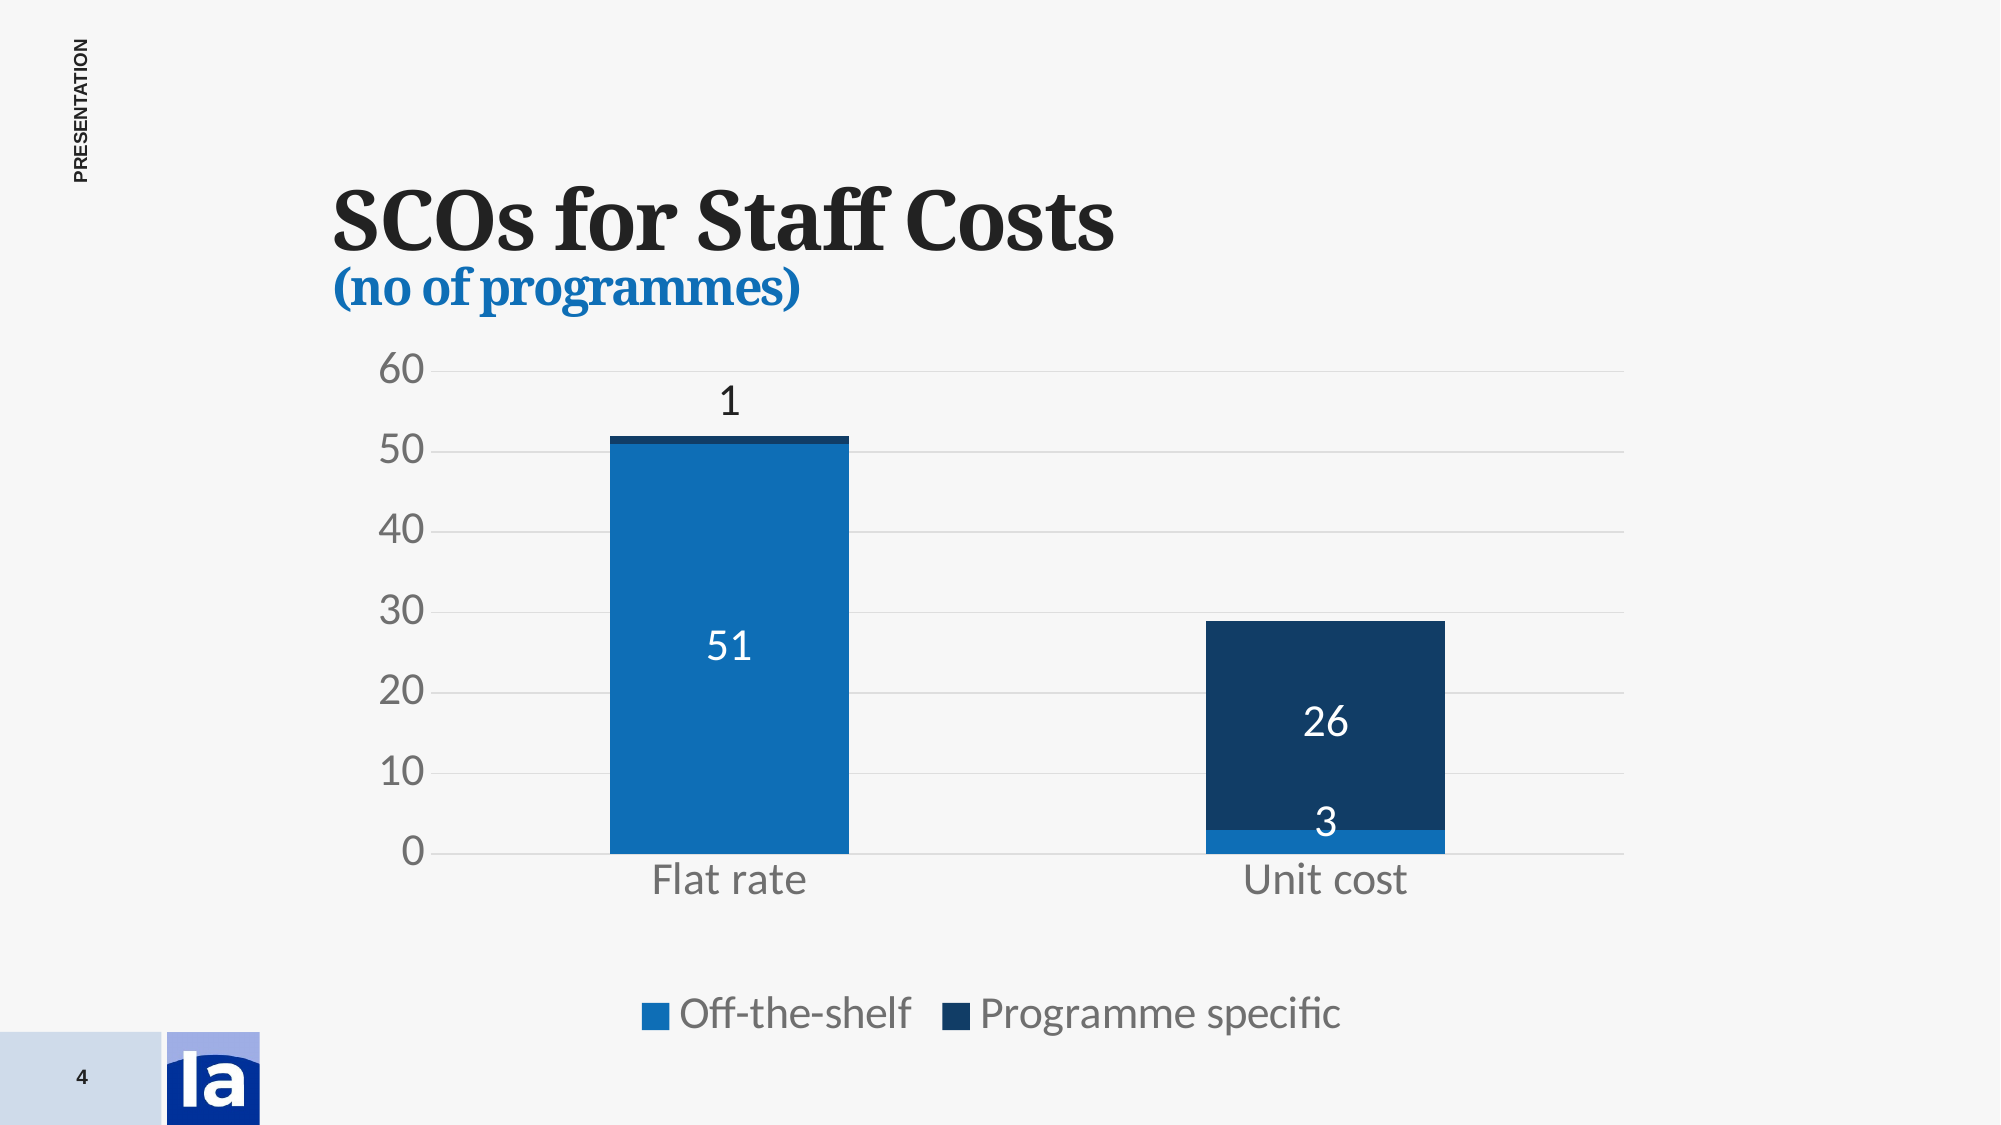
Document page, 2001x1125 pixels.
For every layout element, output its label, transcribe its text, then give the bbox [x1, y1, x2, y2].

picture [167, 1032, 260, 1125]
title SCOs for Staff Costs (no of programmes) [332, 155, 1835, 361]
chart [332, 287, 1650, 1049]
